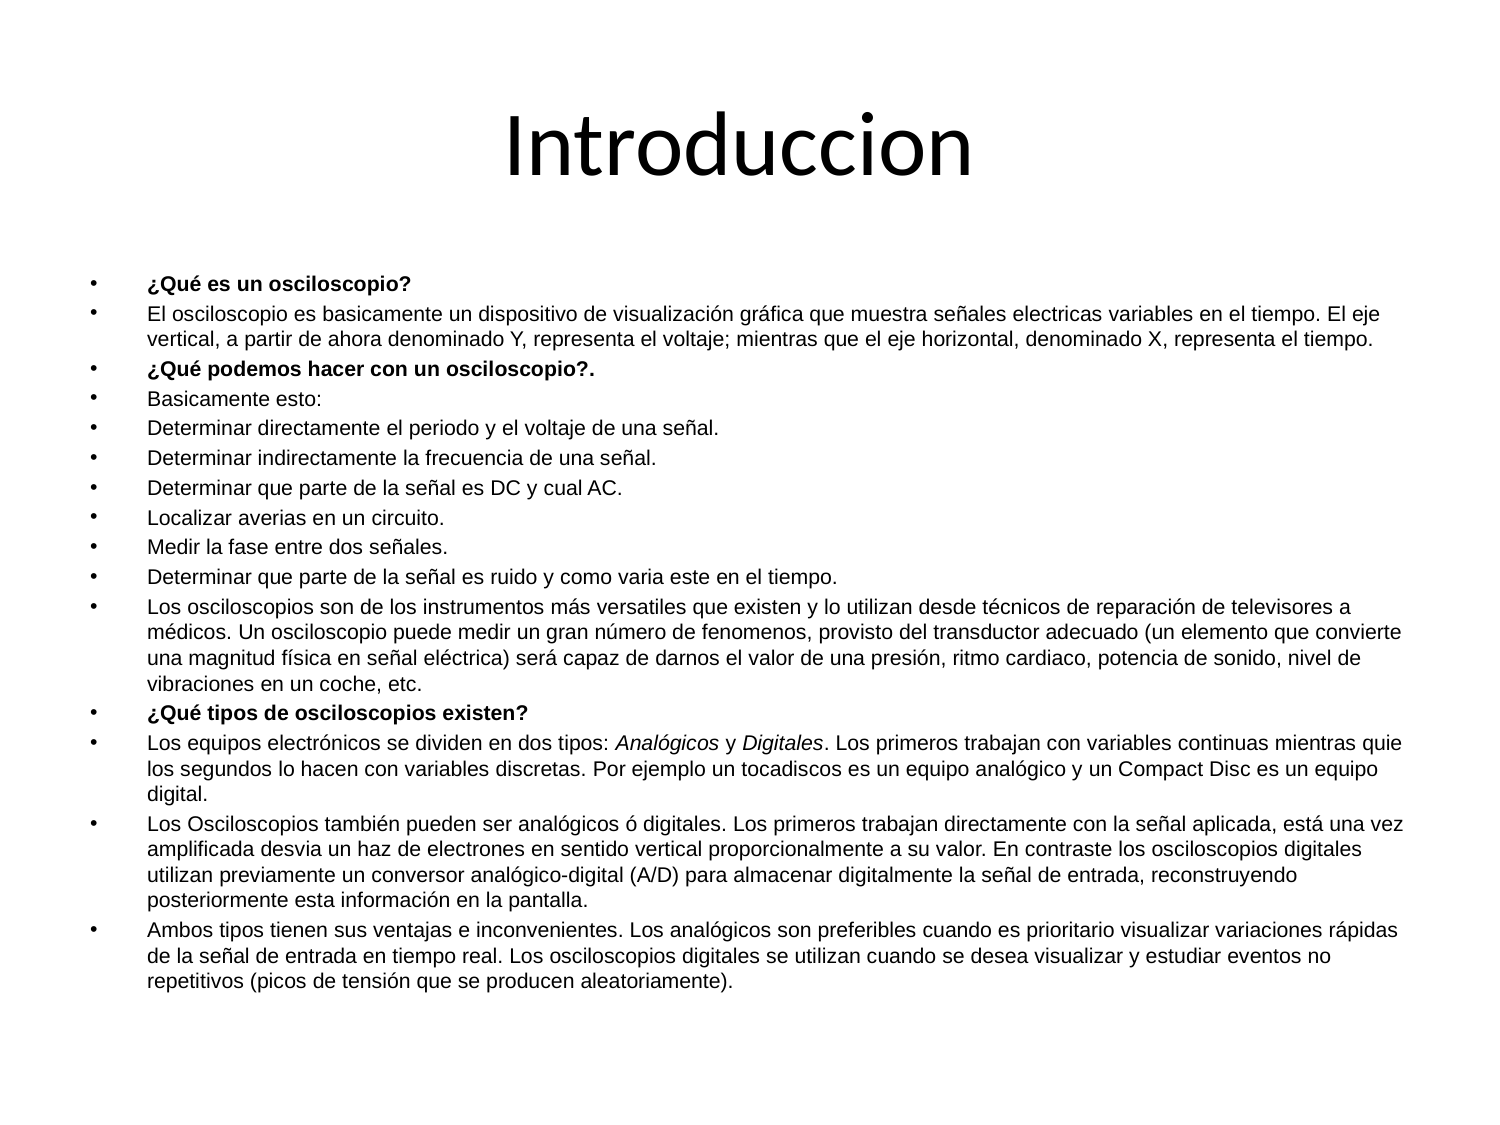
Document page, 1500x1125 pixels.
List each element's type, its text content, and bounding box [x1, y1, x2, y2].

list ¿Qué es un osciloscopio? El osciloscopio es basicamente un dispositivo de visualización gráfica que muestra señales electricas variables en el tiempo. El eje vertical, a partir de ahora denominado Y, representa el voltaje; mientras que el eje horizontal, denominado X, representa el tiempo. ¿Qué podemos hacer con un osciloscopio?. Basicamente esto: Determinar directamente el periodo y el voltaje de una señal. Determinar indirectamente la frecuencia de una señal. Determinar que parte de la señal es DC y cual AC. Localizar averias en un circuito. Medir la fase entre dos señales. Determinar que parte de la señal es ruido y como varia este en el tiempo. Los osciloscopios son de los instrumentos más versatiles que existen y lo utilizan desde técnicos de reparación de televisores a médicos. Un osciloscopio puede medir un gran número de fenomenos, provisto del transductor adecuado (un elemento que convierte una magnitud física en señal eléctrica) será capaz de darnos el valor de una presión, ritmo cardiaco, potencia de sonido, nivel de vibraciones en un coche, etc. ¿Qué tipos de osciloscopios existen? Los equipos electrónicos se dividen en dos tipos: Analógicos y Digitales. Los primeros trabajan con variables continuas mientras quie los segundos lo hacen con variables discretas. Por ejemplo un tocadiscos es un equipo analógico y un Compact Disc es un equipo digital. Los Osciloscopios también pueden ser analógicos ó digitales. Los primeros trabajan directamente con la señal aplicada, está una vez amplificada desvia un haz de electrones en sentido vertical proporcionalmente a su valor. En contraste los osciloscopios digitales utilizan previamente un conversor analógico-digital (A/D) para almacenar digitalmente la señal de entrada, reconstruyendo posteriormente esta información en la pantalla. Ambos tipos tienen sus ventajas e inconvenientes. Los analógicos son preferibles cuando es prioritario visualizar variaciones rápidas de la señal de entrada en tiempo real. Los osciloscopios digitales se utilizan cuando se desea visualizar y estudiar eventos no repetitivos (picos de tensión que se producen aleatoriamente). [75, 262, 1425, 1005]
title Introduccion [75, 45, 1425, 233]
